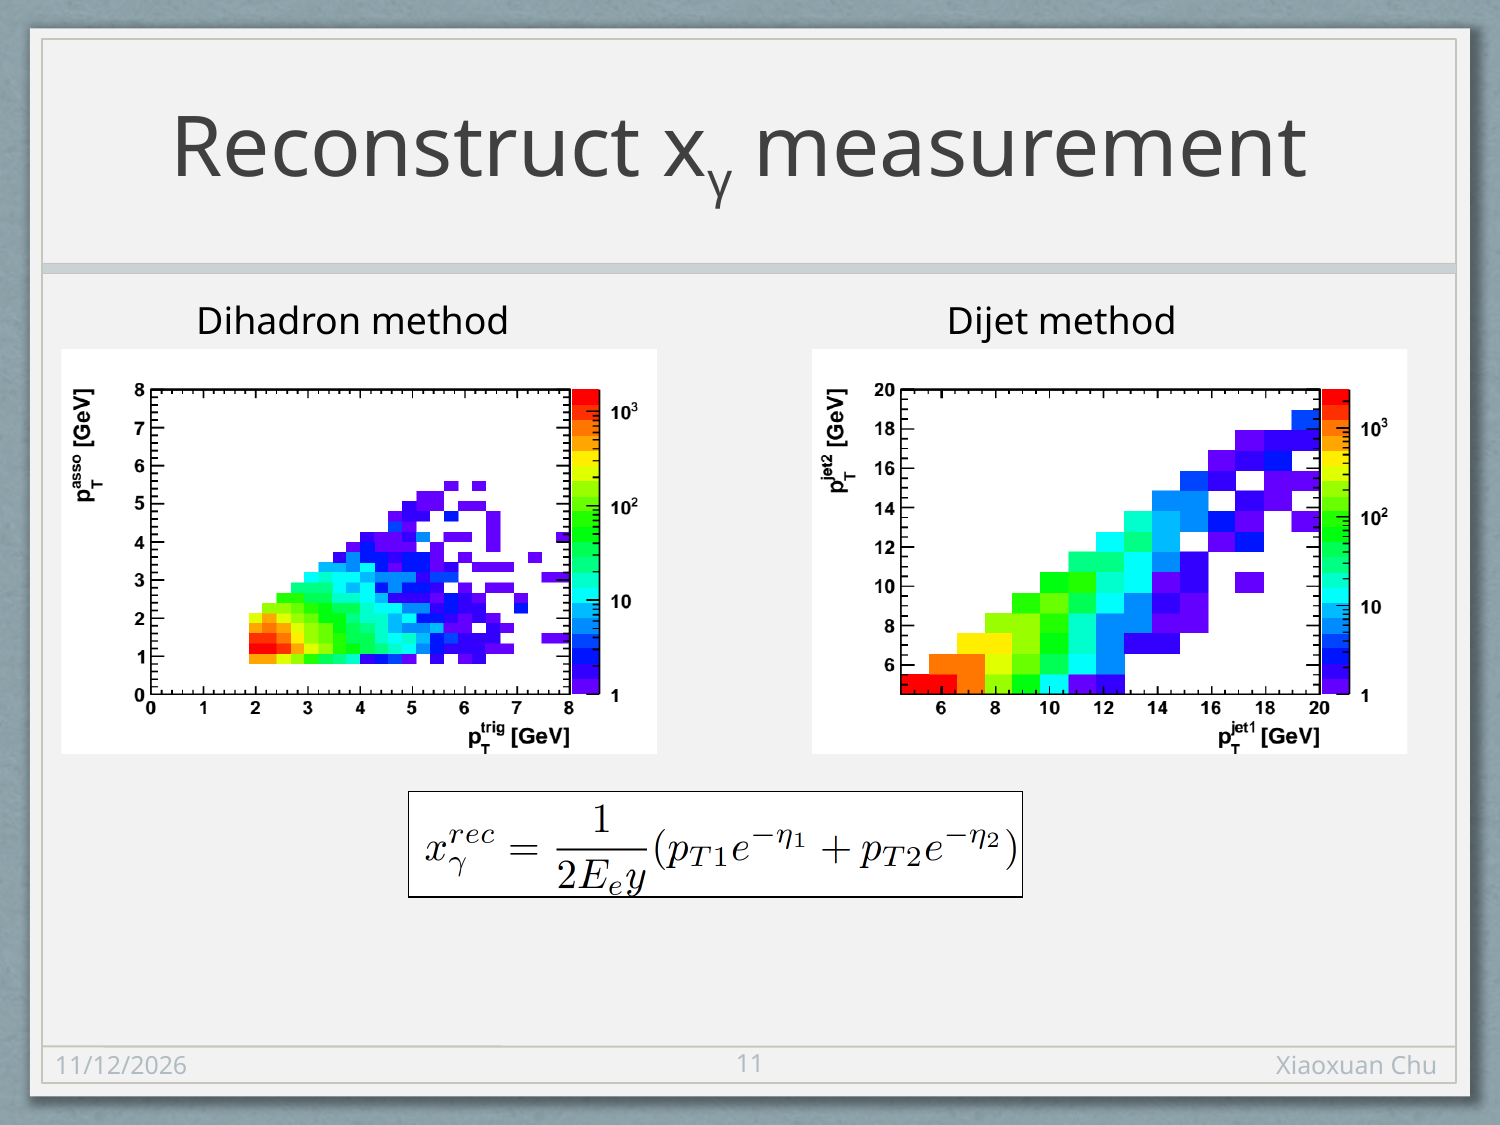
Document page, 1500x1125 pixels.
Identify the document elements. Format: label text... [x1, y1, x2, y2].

picture [60, 349, 658, 754]
text_box Dijet method [931, 289, 1295, 342]
picture [811, 349, 1408, 754]
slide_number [39, 1045, 390, 1088]
footer Xiaoxuan Chu [977, 1045, 1453, 1088]
picture [408, 791, 1023, 897]
text_box Dihadron method [181, 289, 544, 342]
title Reconstruct xγ measurement [147, 40, 1353, 260]
slide_number 11 [687, 1042, 813, 1088]
